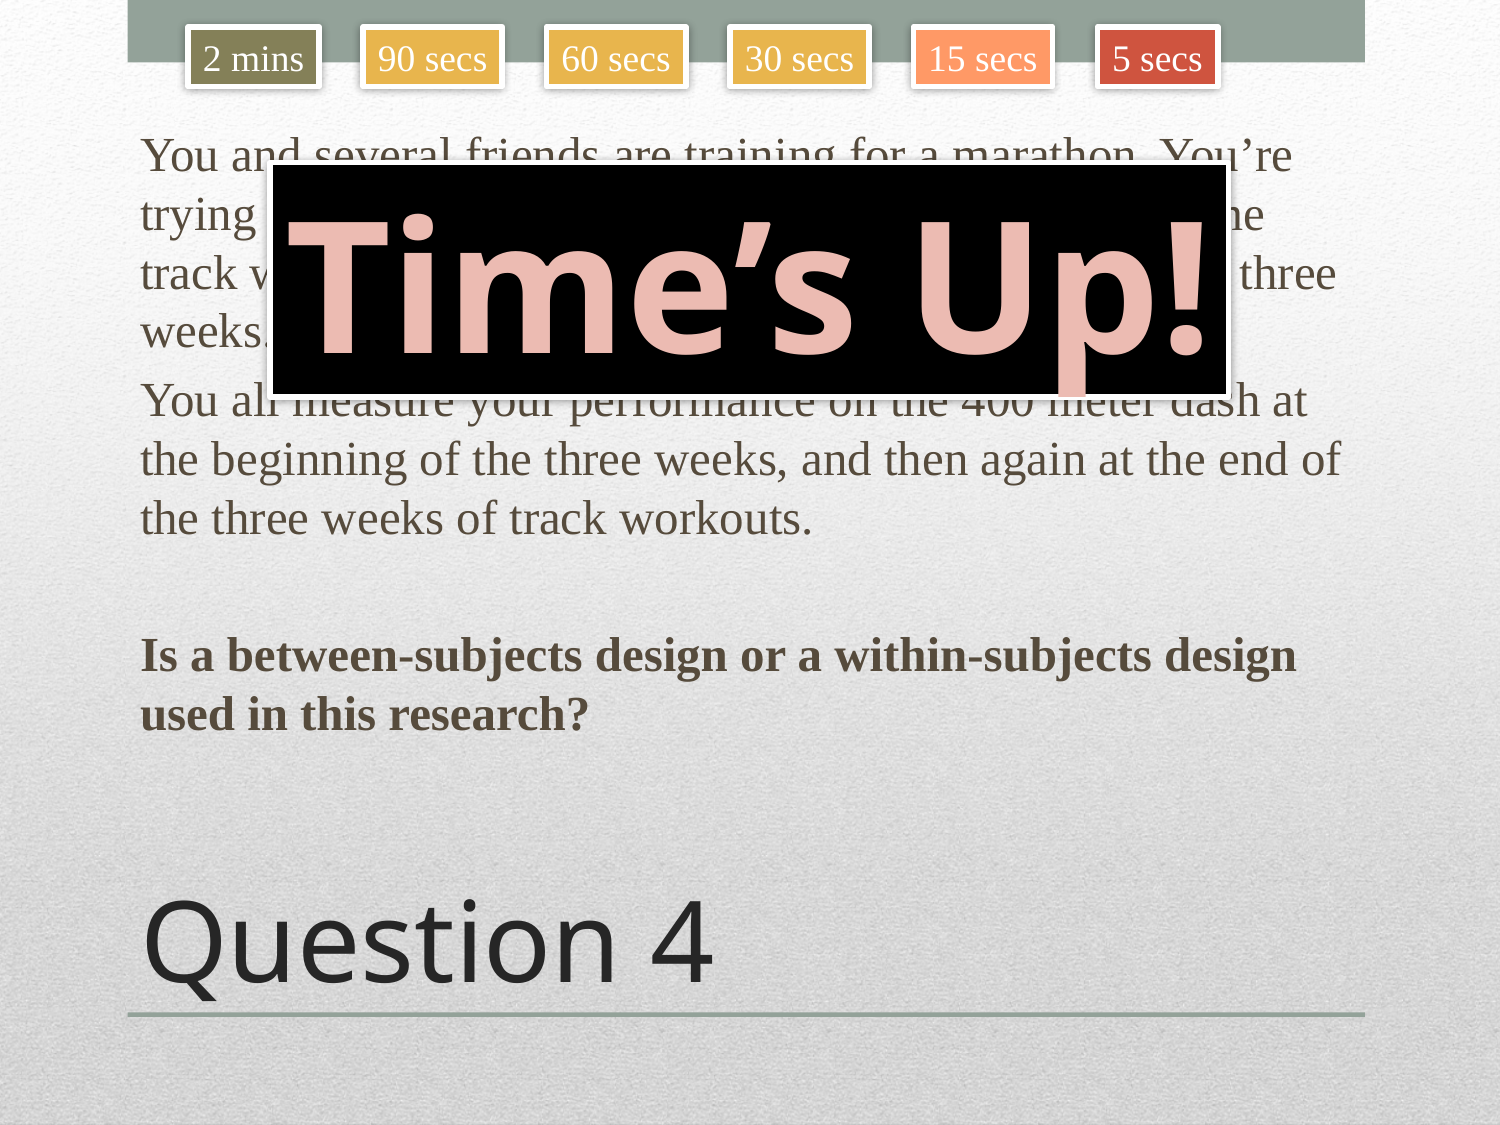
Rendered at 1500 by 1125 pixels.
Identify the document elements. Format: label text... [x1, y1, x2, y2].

text_box Time’s Up! [267, 160, 1231, 400]
text_box 5 secs [1095, 24, 1221, 89]
text_box 30 secs [727, 24, 872, 89]
text_box 60 secs [544, 24, 689, 89]
text_box 15 secs [911, 24, 1055, 89]
text_box 2 mins [185, 24, 322, 89]
text_box 90 secs [360, 24, 505, 89]
title Question 4 [125, 750, 1238, 1013]
list You and several friends are training for a marathon. You’re trying to see if you can improve your time by doing some track work, so you set up a track workout program over three weeks. You all measure your performance on the 400 meter dash at the beginning of the three weeks, and then again at the end of the three weeks of track workouts. Is a between-subjects design or a within-subjects design used in this research? [125, 112, 1363, 750]
